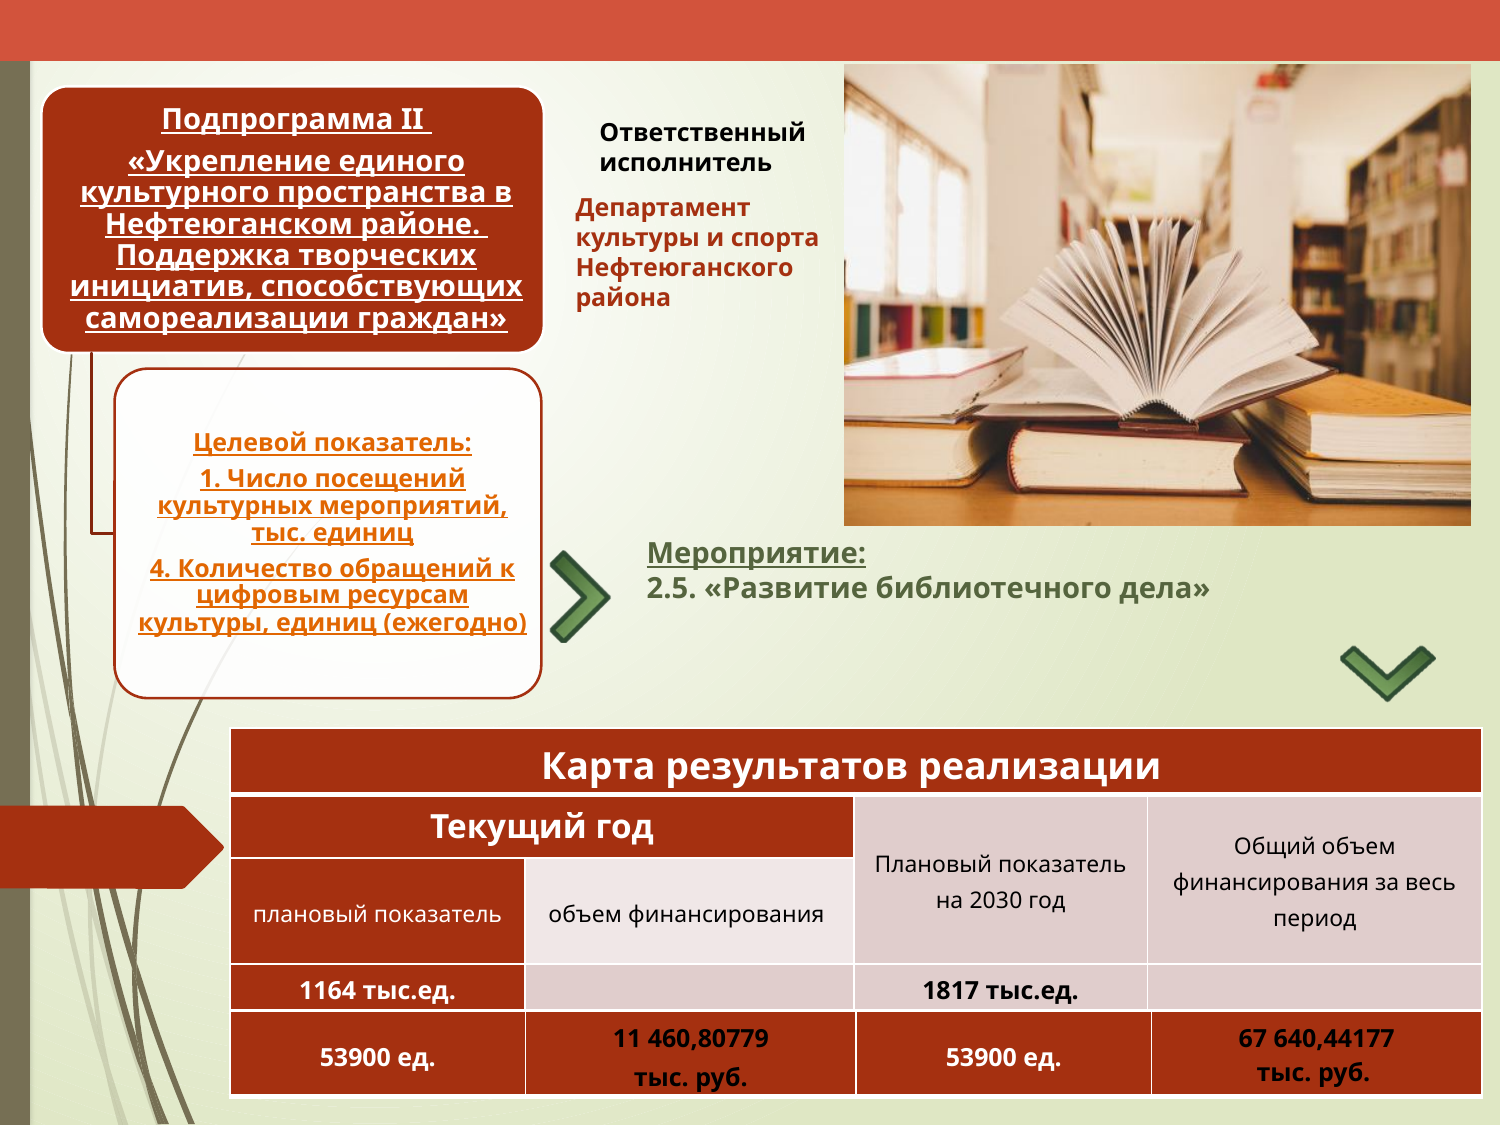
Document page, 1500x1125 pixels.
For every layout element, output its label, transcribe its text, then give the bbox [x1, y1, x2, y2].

text_box Мероприятие: 2.5. «Развитие библиотечного дела» [631, 527, 1412, 612]
text_box Ответственный исполнитель [584, 108, 839, 184]
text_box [22, 75, 557, 762]
table_cell [526, 965, 853, 1009]
text_box Департамент культуры и спорта Нефтеюганского района [560, 184, 839, 319]
picture [557, 532, 678, 661]
table_cell Текущий год [231, 797, 853, 857]
picture [844, 64, 1471, 526]
table_cell Плановый показатель на 2030 год [855, 797, 1147, 963]
table_header 11 460,80779 тыс. руб. [526, 1012, 855, 1094]
picture [0, 0, 1500, 61]
table_cell Общий объем финансирования за весь период [1148, 797, 1481, 963]
table_cell 1817 тыс.ед. [855, 965, 1147, 1009]
table_header 67 640,44177 тыс. руб. [1152, 1012, 1481, 1094]
picture [1340, 644, 1436, 764]
table_header 53900 ед. [231, 1012, 525, 1094]
table_header 53900 ед. [857, 1012, 1151, 1094]
table_cell плановый показатель [231, 859, 524, 963]
table_cell объем финансирования [526, 859, 853, 963]
table_header Карта результатов реализации [231, 729, 1481, 792]
table_cell [1148, 965, 1481, 1009]
table_cell 1164 тыс.ед. [231, 965, 524, 1009]
